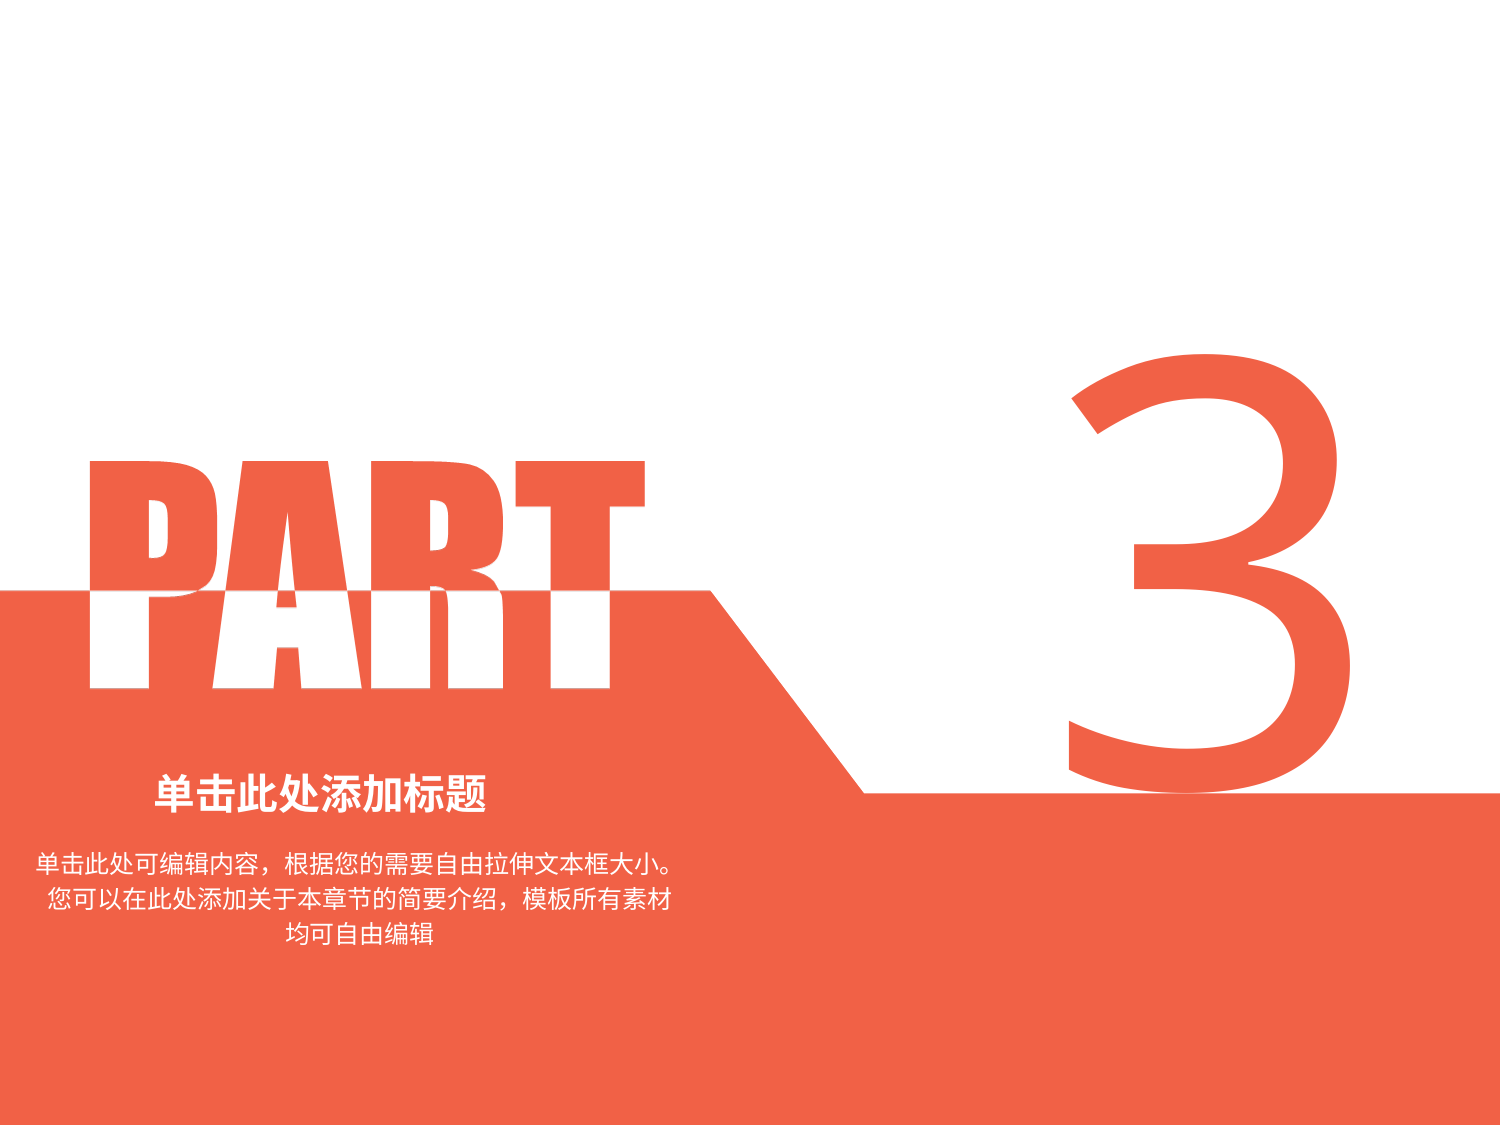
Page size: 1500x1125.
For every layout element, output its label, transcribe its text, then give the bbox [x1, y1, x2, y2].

picture [0, 461, 1500, 1125]
text_box 3 [1027, 182, 1369, 460]
